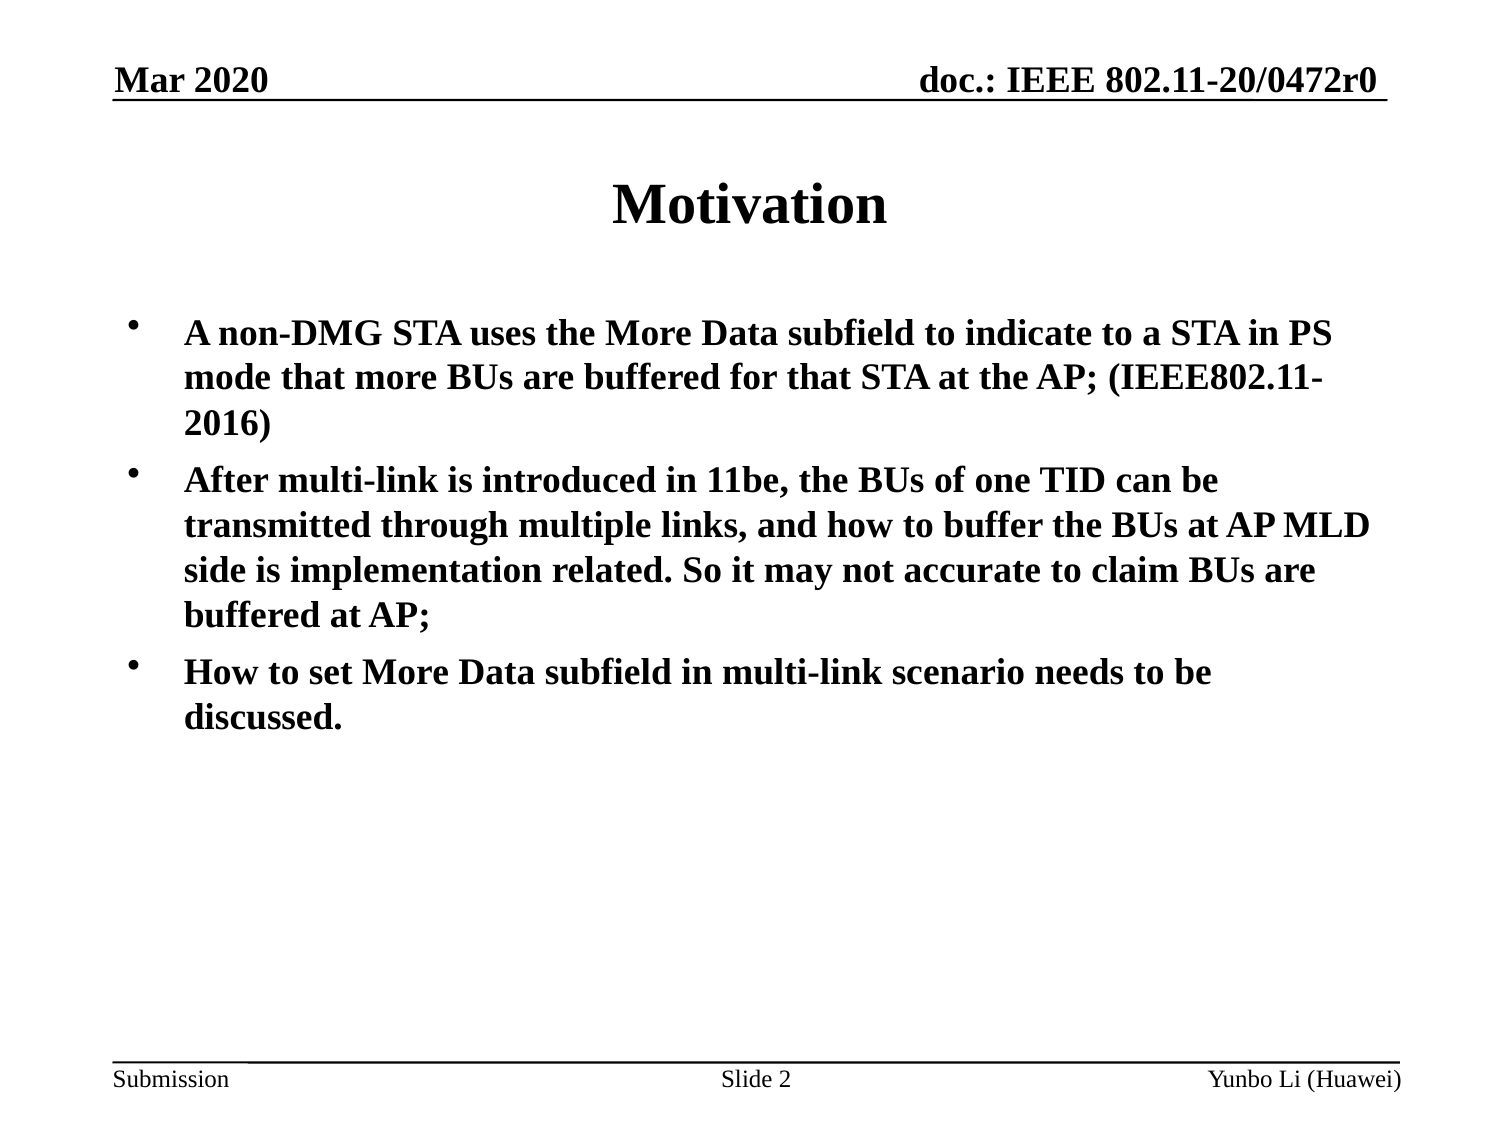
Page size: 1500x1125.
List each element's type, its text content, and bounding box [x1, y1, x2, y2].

list A non-DMG STA uses the More Data subfield to indicate to a STA in PS mode that more BUs are buffered for that STA at the AP; (IEEE802.11-2016) After multi-link is introduced in 11be, the BUs of one TID can be transmitted through multiple links, and how to buffer the BUs at AP MLD side is implementation related. So it may not accurate to claim BUs are buffered at AP; How to set More Data subfield in multi-link scenario needs to be discussed. [112, 299, 1388, 1063]
title Motivation [112, 112, 1388, 288]
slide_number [114, 54, 271, 101]
footer Yunbo Li (Huawei) [1204, 1061, 1402, 1093]
slide_number Slide 2 [712, 1061, 800, 1093]
